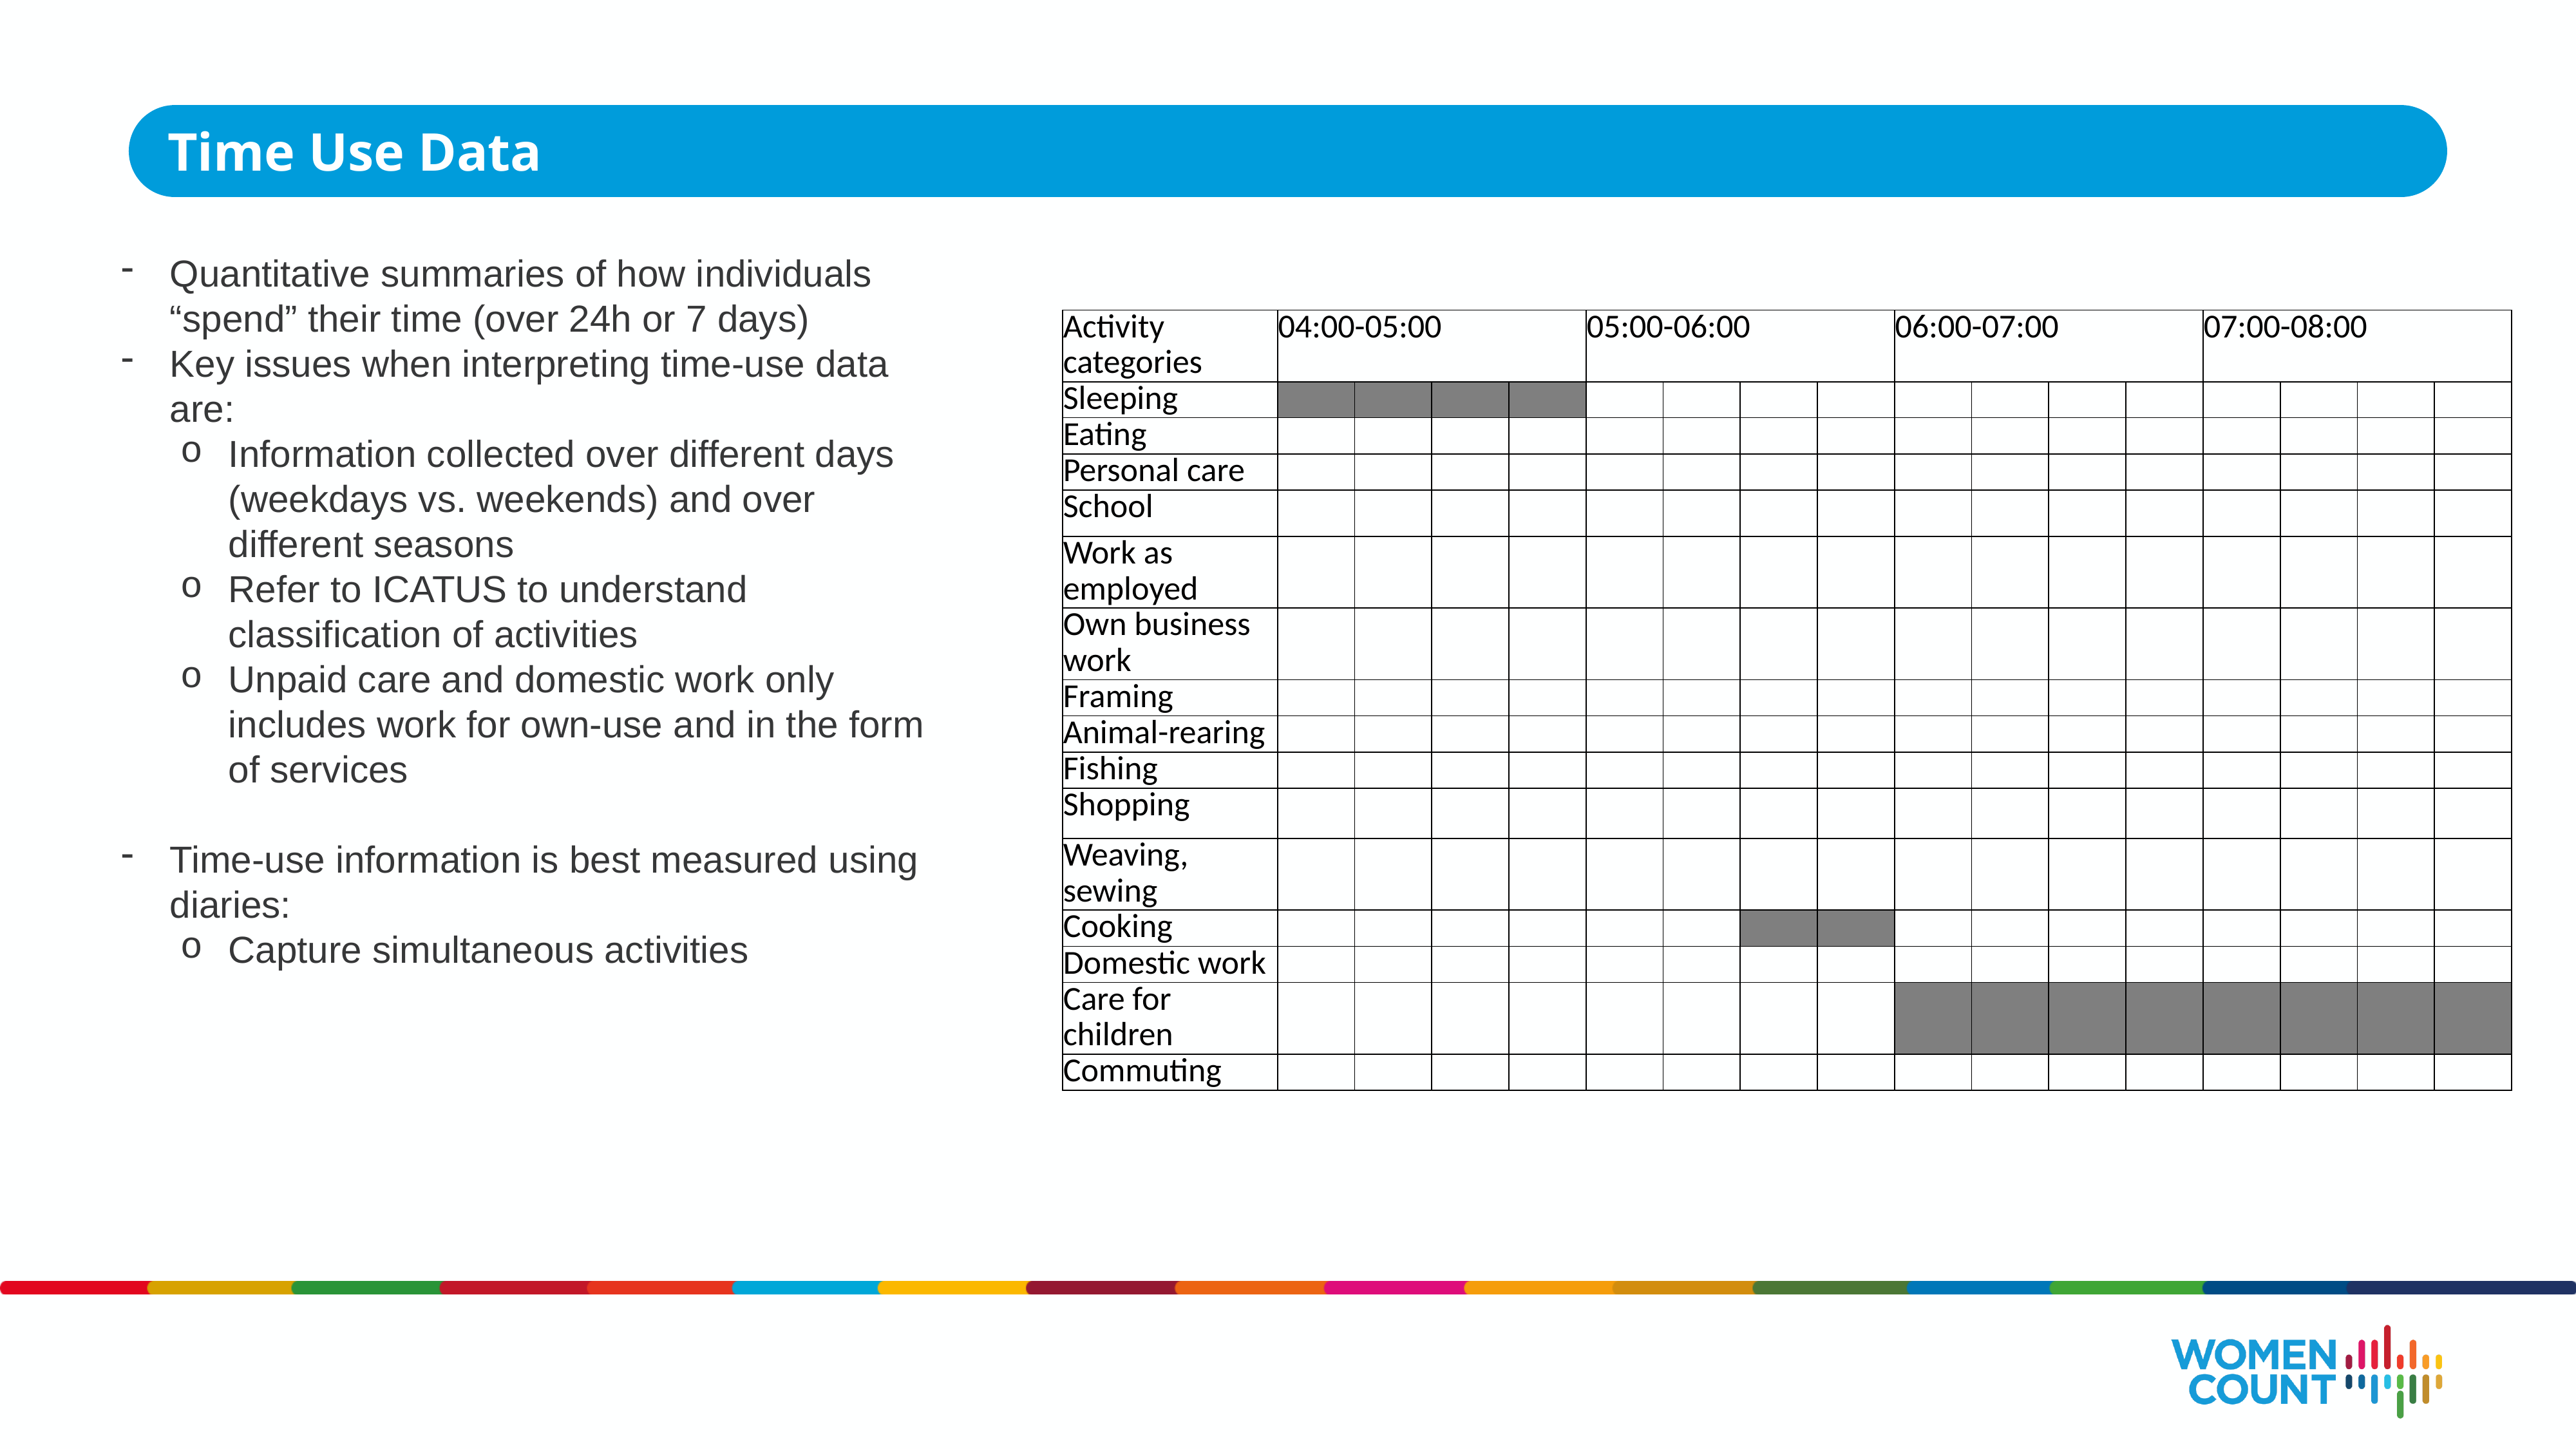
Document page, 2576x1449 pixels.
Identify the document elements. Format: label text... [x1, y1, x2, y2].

table_cell [2358, 789, 2434, 838]
table_cell [2126, 680, 2202, 715]
table_cell [1278, 1055, 1354, 1090]
table_cell [1587, 537, 1663, 607]
table_cell [1432, 983, 1508, 1054]
table_cell [2204, 1055, 2280, 1090]
table_cell [1895, 716, 1971, 752]
table_cell [1587, 983, 1663, 1054]
table_cell [2435, 839, 2511, 909]
table_cell [2358, 947, 2434, 982]
table_cell [1432, 418, 1508, 453]
table_cell [1355, 491, 1431, 536]
table_cell [2281, 609, 2357, 679]
table_cell [1355, 983, 1431, 1054]
table_cell [1972, 455, 2048, 489]
table_cell [2204, 491, 2280, 536]
table_cell [1972, 537, 2048, 607]
table_cell [1972, 911, 2048, 946]
table_cell [1510, 609, 1586, 679]
table_cell [1587, 789, 1663, 838]
table_cell [1663, 983, 1739, 1054]
table_cell [2049, 753, 2125, 788]
table_cell [2435, 418, 2511, 453]
table_cell [1895, 609, 1971, 679]
table_cell [2204, 716, 2280, 752]
table_cell [2126, 753, 2202, 788]
table_cell [1972, 680, 2048, 715]
table_cell [1663, 716, 1739, 752]
table_cell [1663, 680, 1739, 715]
table_cell [1895, 455, 1971, 489]
table_cell [1741, 753, 1817, 788]
table_cell [2435, 455, 2511, 489]
table_cell [1278, 383, 1354, 417]
table_cell [1432, 789, 1508, 838]
table_cell [2204, 911, 2280, 946]
table_cell [2358, 983, 2434, 1054]
table_cell [1663, 491, 1739, 536]
table_cell [1741, 491, 1817, 536]
table_cell [2049, 983, 2125, 1054]
table_cell [1818, 491, 1894, 536]
table_cell [2049, 491, 2125, 536]
table_cell [2049, 418, 2125, 453]
table_cell [1587, 839, 1663, 909]
table_cell [1663, 789, 1739, 838]
table_cell [1278, 983, 1354, 1054]
table_cell [1818, 911, 1894, 946]
table_cell [1587, 753, 1663, 788]
table_cell [1587, 716, 1663, 752]
table_cell [1663, 455, 1739, 489]
table_cell [1510, 839, 1586, 909]
table_cell [2435, 680, 2511, 715]
table_cell [1355, 1055, 1431, 1090]
table_cell [2204, 839, 2280, 909]
table_cell [1895, 537, 1971, 607]
table_cell Work as employed [1063, 537, 1277, 607]
table_cell [2281, 1055, 2357, 1090]
table_cell [2126, 455, 2202, 489]
table_cell [1818, 418, 1894, 453]
table_cell [1972, 1055, 2048, 1090]
table_cell [1587, 383, 1663, 417]
table_cell [1278, 839, 1354, 909]
table_cell [2049, 455, 2125, 489]
table_cell [1587, 947, 1663, 982]
table_header Activity categories [1063, 310, 1277, 381]
table_cell [1278, 789, 1354, 838]
table_cell [1510, 383, 1586, 417]
table_cell [1278, 911, 1354, 946]
table_cell [1663, 418, 1739, 453]
table_cell [1741, 716, 1817, 752]
table_cell [1972, 789, 2048, 838]
table_cell [1972, 947, 2048, 982]
table_cell [1741, 789, 1817, 838]
table_cell [1355, 839, 1431, 909]
table_cell [2358, 1055, 2434, 1090]
table_cell [1278, 680, 1354, 715]
table_cell [1972, 418, 2048, 453]
table_cell [1895, 383, 1971, 417]
table_cell [2281, 491, 2357, 536]
table_cell [2126, 911, 2202, 946]
table_cell [1895, 911, 1971, 946]
table_cell Domestic work [1063, 947, 1277, 982]
table_cell [1741, 418, 1817, 453]
table_cell [2358, 716, 2434, 752]
table_cell [2049, 609, 2125, 679]
table_cell [1587, 911, 1663, 946]
table_cell [2435, 753, 2511, 788]
table_cell [2126, 537, 2202, 607]
table_cell [2435, 609, 2511, 679]
list Time Use Data [167, 119, 2411, 182]
table_cell [1432, 1055, 1508, 1090]
table_cell [2204, 418, 2280, 453]
list Quantitative summaries of how individuals “spend” their time (over 24h or 7 days) Key issues when interpreting time-use data are: Information collected over different days (weekdays vs. weekends) and over different seasons Refer to ICATUS to understand classification of activities Unpaid care and domestic work only includes work for own-use and in the form of services Time-use information is best measured using diaries: Capture simultaneous activities [121, 249, 958, 1069]
table_cell [1818, 609, 1894, 679]
table_cell [1895, 983, 1971, 1054]
table_cell [1741, 947, 1817, 982]
table_cell [1510, 716, 1586, 752]
table_cell [1510, 680, 1586, 715]
table_cell [2435, 537, 2511, 607]
table_cell [1818, 789, 1894, 838]
table_cell [2204, 753, 2280, 788]
table_cell [2281, 716, 2357, 752]
table_cell [1587, 609, 1663, 679]
table_cell [1355, 716, 1431, 752]
table_cell [1510, 983, 1586, 1054]
table_cell [1587, 418, 1663, 453]
table_cell [1663, 947, 1739, 982]
table_cell [2435, 491, 2511, 536]
table_cell Care for children [1063, 983, 1277, 1054]
table_cell [1895, 1055, 1971, 1090]
table_cell [1741, 983, 1817, 1054]
table_cell [1972, 383, 2048, 417]
table_cell [2281, 947, 2357, 982]
table_cell [2126, 609, 2202, 679]
table_cell [1355, 753, 1431, 788]
table_cell [2049, 383, 2125, 417]
table_cell [2126, 383, 2202, 417]
table_cell [1432, 753, 1508, 788]
table_cell [2281, 753, 2357, 788]
table_cell [2126, 983, 2202, 1054]
table_cell [2049, 680, 2125, 715]
table_header 05:00-06:00 [1587, 310, 1894, 381]
table_cell [1587, 455, 1663, 489]
table_cell [1663, 1055, 1739, 1090]
table_cell [1510, 1055, 1586, 1090]
table_cell [1818, 716, 1894, 752]
table_cell [1972, 491, 2048, 536]
table_cell [2358, 455, 2434, 489]
table_cell [1818, 455, 1894, 489]
table_cell [1587, 1055, 1663, 1090]
table_cell [1432, 609, 1508, 679]
table_cell [1895, 753, 1971, 788]
table_cell [2435, 716, 2511, 752]
table_cell [1818, 983, 1894, 1054]
table_cell [1432, 911, 1508, 946]
table_cell [1663, 753, 1739, 788]
table_cell [1741, 680, 1817, 715]
table_cell [1355, 383, 1431, 417]
table_cell [2049, 911, 2125, 946]
table_cell [1818, 537, 1894, 607]
table_cell [2281, 911, 2357, 946]
table_cell Shopping [1063, 789, 1277, 838]
table_cell Eating [1063, 418, 1277, 453]
table_cell [1818, 753, 1894, 788]
table_cell [2126, 716, 2202, 752]
table_cell [2435, 947, 2511, 982]
table_cell [2049, 947, 2125, 982]
table_cell [2049, 716, 2125, 752]
table_cell [1432, 455, 1508, 489]
table_cell [2358, 911, 2434, 946]
table_cell [1818, 383, 1894, 417]
table_cell [2204, 537, 2280, 607]
table_cell [1510, 491, 1586, 536]
table_cell [2204, 947, 2280, 982]
table_cell School [1063, 491, 1277, 536]
table_cell [1278, 491, 1354, 536]
table_cell Weaving, sewing [1063, 839, 1277, 909]
table_cell [2358, 680, 2434, 715]
table_cell [2204, 455, 2280, 489]
table_cell [1818, 1055, 1894, 1090]
table_cell [1741, 609, 1817, 679]
table_cell [2126, 839, 2202, 909]
table_cell [1895, 680, 1971, 715]
table_cell [1895, 789, 1971, 838]
table_cell Animal-rearing [1063, 716, 1277, 752]
table_cell [2281, 680, 2357, 715]
table_cell [2204, 383, 2280, 417]
table_cell [1972, 753, 2048, 788]
table_cell [1818, 839, 1894, 909]
table_cell [1355, 680, 1431, 715]
table_cell [1510, 753, 1586, 788]
table_header 06:00-07:00 [1895, 310, 2202, 381]
table_cell [1587, 491, 1663, 536]
table_cell [1587, 680, 1663, 715]
table_header 07:00-08:00 [2204, 310, 2511, 381]
table_cell [1818, 947, 1894, 982]
table_cell [1278, 716, 1354, 752]
table_cell [1741, 383, 1817, 417]
table_cell [1432, 680, 1508, 715]
table_cell [1355, 418, 1431, 453]
table_cell Fishing [1063, 753, 1277, 788]
table_cell [2435, 911, 2511, 946]
table_cell [2281, 537, 2357, 607]
table_cell [1741, 911, 1817, 946]
table_header 04:00-05:00 [1278, 310, 1586, 381]
table_cell [1895, 418, 1971, 453]
table_cell [1432, 716, 1508, 752]
table_cell [2204, 789, 2280, 838]
table_cell [1510, 537, 1586, 607]
table_cell [1355, 789, 1431, 838]
table_cell [2358, 383, 2434, 417]
table_cell [1510, 418, 1586, 453]
table_cell [2358, 753, 2434, 788]
table_cell [1895, 491, 1971, 536]
table_cell [2281, 455, 2357, 489]
table_cell [1432, 839, 1508, 909]
table_cell [1355, 947, 1431, 982]
table_cell Commuting [1063, 1055, 1277, 1090]
table_cell [2358, 839, 2434, 909]
table_cell [1663, 383, 1739, 417]
table_cell [1278, 418, 1354, 453]
table_cell [2126, 789, 2202, 838]
table_cell [2435, 789, 2511, 838]
table_cell [1741, 455, 1817, 489]
table_cell [1818, 680, 1894, 715]
table_cell [2049, 1055, 2125, 1090]
table_cell [1432, 537, 1508, 607]
table_cell [1510, 789, 1586, 838]
table_cell [1741, 537, 1817, 607]
table_cell [2281, 383, 2357, 417]
table_cell Personal care [1063, 455, 1277, 489]
table_cell [2281, 789, 2357, 838]
table_cell [2204, 680, 2280, 715]
table_cell [2435, 383, 2511, 417]
table_cell [2281, 839, 2357, 909]
table_cell [1972, 839, 2048, 909]
table_cell [2204, 609, 2280, 679]
table_cell [1741, 839, 1817, 909]
table_cell [1355, 609, 1431, 679]
table_cell [2281, 418, 2357, 453]
table_cell [2358, 491, 2434, 536]
table_cell [1663, 911, 1739, 946]
table_cell [1278, 537, 1354, 607]
table_cell Cooking [1063, 911, 1277, 946]
table_cell [1432, 491, 1508, 536]
table_cell [2435, 1055, 2511, 1090]
table_cell [2126, 491, 2202, 536]
table_cell Framing [1063, 680, 1277, 715]
table_cell Own business work [1063, 609, 1277, 679]
table_cell [1972, 609, 2048, 679]
table_cell [2126, 947, 2202, 982]
table_cell [2358, 537, 2434, 607]
table_cell [1355, 455, 1431, 489]
table_cell [1895, 947, 1971, 982]
table_cell [1355, 537, 1431, 607]
table_cell [2126, 418, 2202, 453]
table_cell [1741, 1055, 1817, 1090]
table_cell [1895, 839, 1971, 909]
table_cell [1972, 983, 2048, 1054]
table_cell [1278, 947, 1354, 982]
table_cell [1432, 947, 1508, 982]
table_cell [1510, 911, 1586, 946]
table_cell [1278, 455, 1354, 489]
table_cell [2281, 983, 2357, 1054]
table_cell [1278, 753, 1354, 788]
table_cell [1278, 609, 1354, 679]
table_cell [1663, 537, 1739, 607]
table_cell [1510, 947, 1586, 982]
table_cell [2049, 537, 2125, 607]
table_cell [1663, 609, 1739, 679]
table_cell [2049, 789, 2125, 838]
table_cell [2126, 1055, 2202, 1090]
table_cell [2358, 609, 2434, 679]
table_cell [1510, 455, 1586, 489]
table_cell [2049, 839, 2125, 909]
table_cell [1972, 716, 2048, 752]
table_cell [2435, 983, 2511, 1054]
table_cell [2358, 418, 2434, 453]
table_cell Sleeping [1063, 383, 1277, 417]
table_cell [2204, 983, 2280, 1054]
table_cell [1355, 911, 1431, 946]
table_cell [1663, 839, 1739, 909]
table_cell [1432, 383, 1508, 417]
